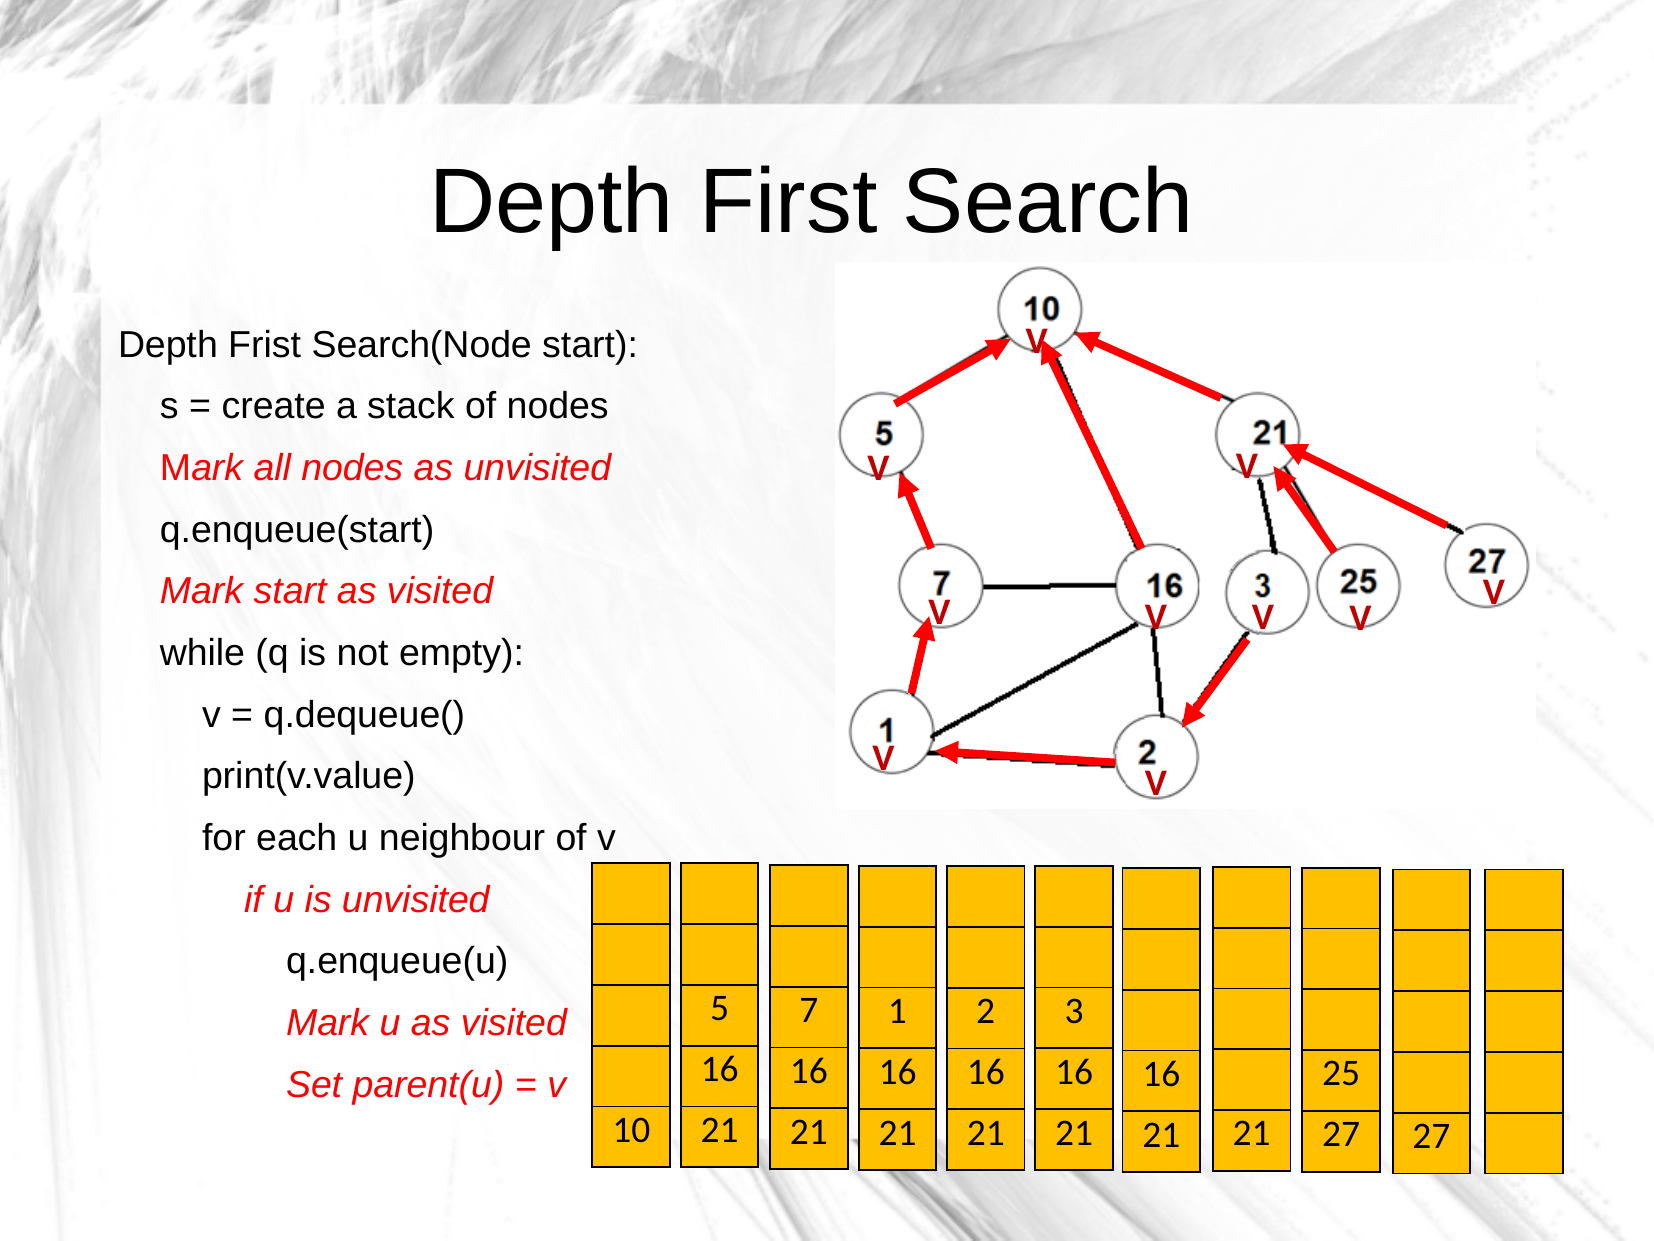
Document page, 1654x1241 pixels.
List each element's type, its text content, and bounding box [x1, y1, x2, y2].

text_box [1282, 444, 1447, 526]
table_cell 3 [1036, 988, 1112, 1047]
table_header [771, 866, 847, 925]
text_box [899, 472, 932, 549]
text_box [934, 750, 1116, 763]
table_cell [593, 986, 669, 1045]
table_cell 21 [771, 1109, 847, 1168]
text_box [1182, 639, 1248, 728]
table_cell [1303, 929, 1379, 988]
table_cell 16 [771, 1048, 847, 1107]
table_cell [1123, 930, 1199, 989]
table_cell [1036, 928, 1112, 987]
table_cell 2 [948, 989, 1024, 1048]
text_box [1041, 339, 1142, 549]
table_cell 16 [682, 1047, 757, 1106]
table_cell [1394, 1053, 1469, 1112]
table_cell 16 [1036, 1049, 1112, 1108]
title Depth First Search [118, 112, 1506, 281]
table_cell 27 [1303, 1112, 1379, 1171]
table_cell [948, 928, 1024, 987]
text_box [1273, 466, 1335, 552]
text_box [1074, 332, 1221, 399]
table_cell 10 [593, 1107, 669, 1166]
table_cell [860, 928, 935, 987]
table_cell 27 [1394, 1114, 1469, 1173]
table_cell [1394, 992, 1469, 1051]
table_header [948, 867, 1024, 926]
table_cell [1214, 929, 1290, 988]
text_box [911, 616, 930, 694]
table_cell [1394, 931, 1469, 990]
table_cell 5 [682, 986, 757, 1045]
table_header [682, 864, 757, 923]
table_cell 7 [771, 988, 847, 1047]
table_header [860, 867, 935, 926]
list Depth Frist Search(Node start): s = create a stack of nodes Mark all nodes as unvisited q.enqueue(start) Mark start as visited while (q is not empty): v = q.dequeue() print(v.value) for each u neighbour of v if u is unvisited q.enqueue(u) Mark u as visited Set parent(u) = v [118, 319, 1571, 1102]
table_header [593, 864, 669, 923]
table_cell 21 [682, 1107, 757, 1166]
table_header [1036, 867, 1112, 926]
table_cell [1486, 931, 1562, 990]
table_cell [682, 925, 757, 984]
table_cell [771, 927, 847, 986]
table_cell 16 [1123, 1051, 1199, 1110]
table_cell 21 [1123, 1112, 1199, 1171]
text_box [894, 339, 1011, 404]
table_cell 16 [860, 1049, 935, 1108]
table_cell [1486, 1114, 1562, 1173]
table_cell [1486, 1053, 1562, 1112]
table_cell [593, 1047, 669, 1106]
table_cell [1214, 1050, 1290, 1109]
picture [0, 0, 1654, 1241]
table_cell [593, 925, 669, 984]
table_header [1214, 868, 1290, 927]
table_header [1486, 870, 1562, 929]
table_cell 1 [860, 988, 935, 1047]
table_header [1394, 870, 1469, 929]
table_cell 21 [1036, 1110, 1112, 1169]
table_header [1123, 869, 1199, 928]
table_header [1303, 869, 1379, 928]
table_cell 21 [860, 1110, 935, 1169]
table_cell [1486, 992, 1562, 1051]
table_cell 21 [948, 1110, 1024, 1169]
table_cell 21 [1214, 1111, 1290, 1170]
table_cell 25 [1303, 1051, 1379, 1110]
table_cell [1303, 990, 1379, 1049]
table_cell 16 [948, 1049, 1024, 1108]
table_cell [1214, 989, 1290, 1048]
table_cell [1123, 991, 1199, 1050]
